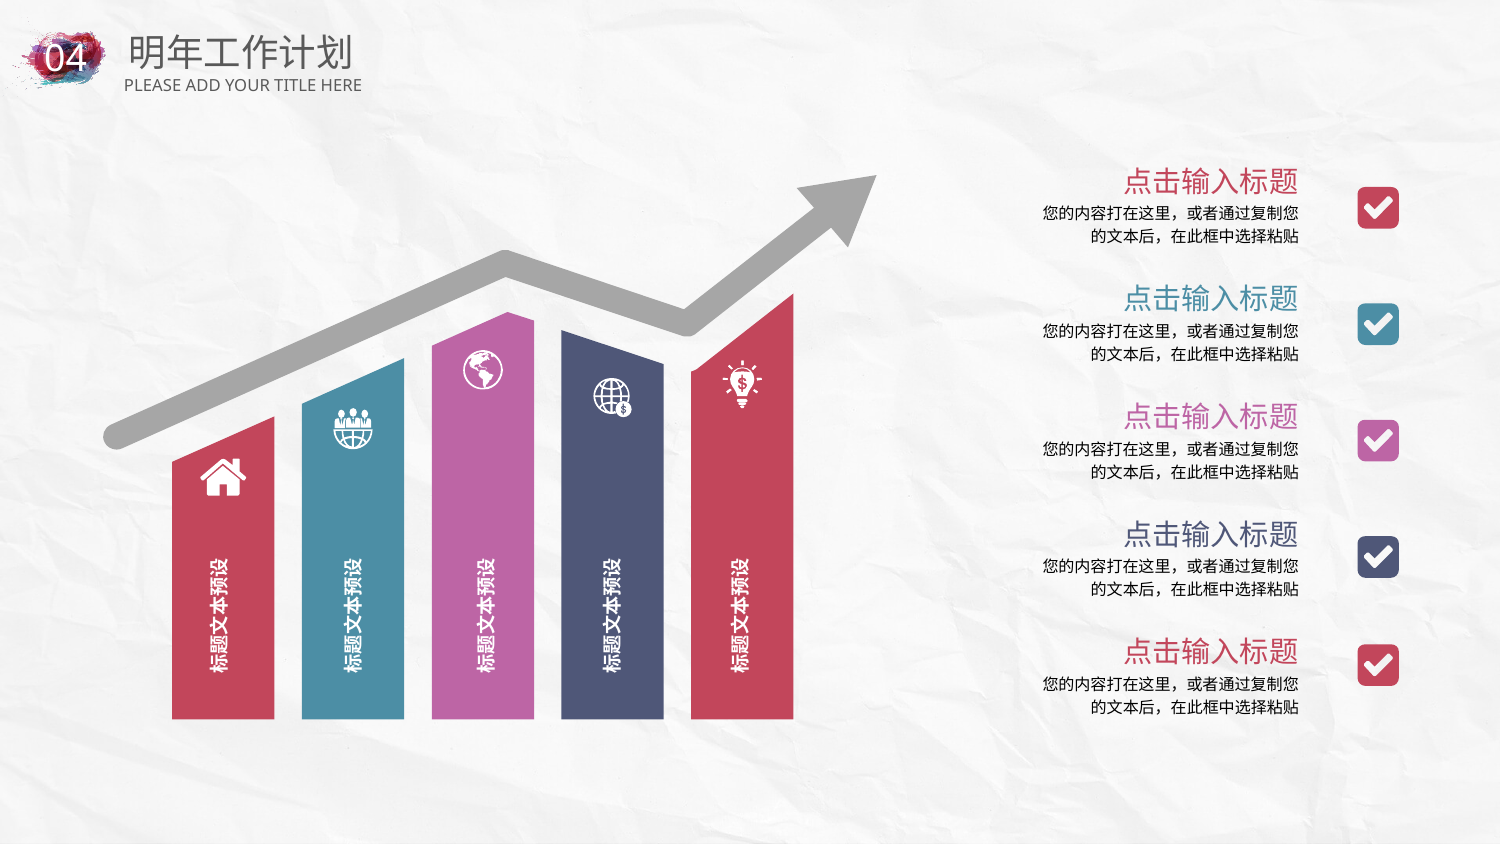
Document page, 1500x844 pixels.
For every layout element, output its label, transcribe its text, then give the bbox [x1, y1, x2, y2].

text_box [1036, 396, 1399, 496]
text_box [1036, 631, 1399, 731]
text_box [1036, 514, 1399, 614]
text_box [1036, 279, 1399, 379]
text_box 明年工作计划 [128, 20, 479, 83]
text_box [100, 174, 877, 720]
picture [0, 13, 110, 100]
text_box PLEASE ADD YOUR TITLE HERE [123, 67, 383, 102]
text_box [1036, 161, 1399, 261]
